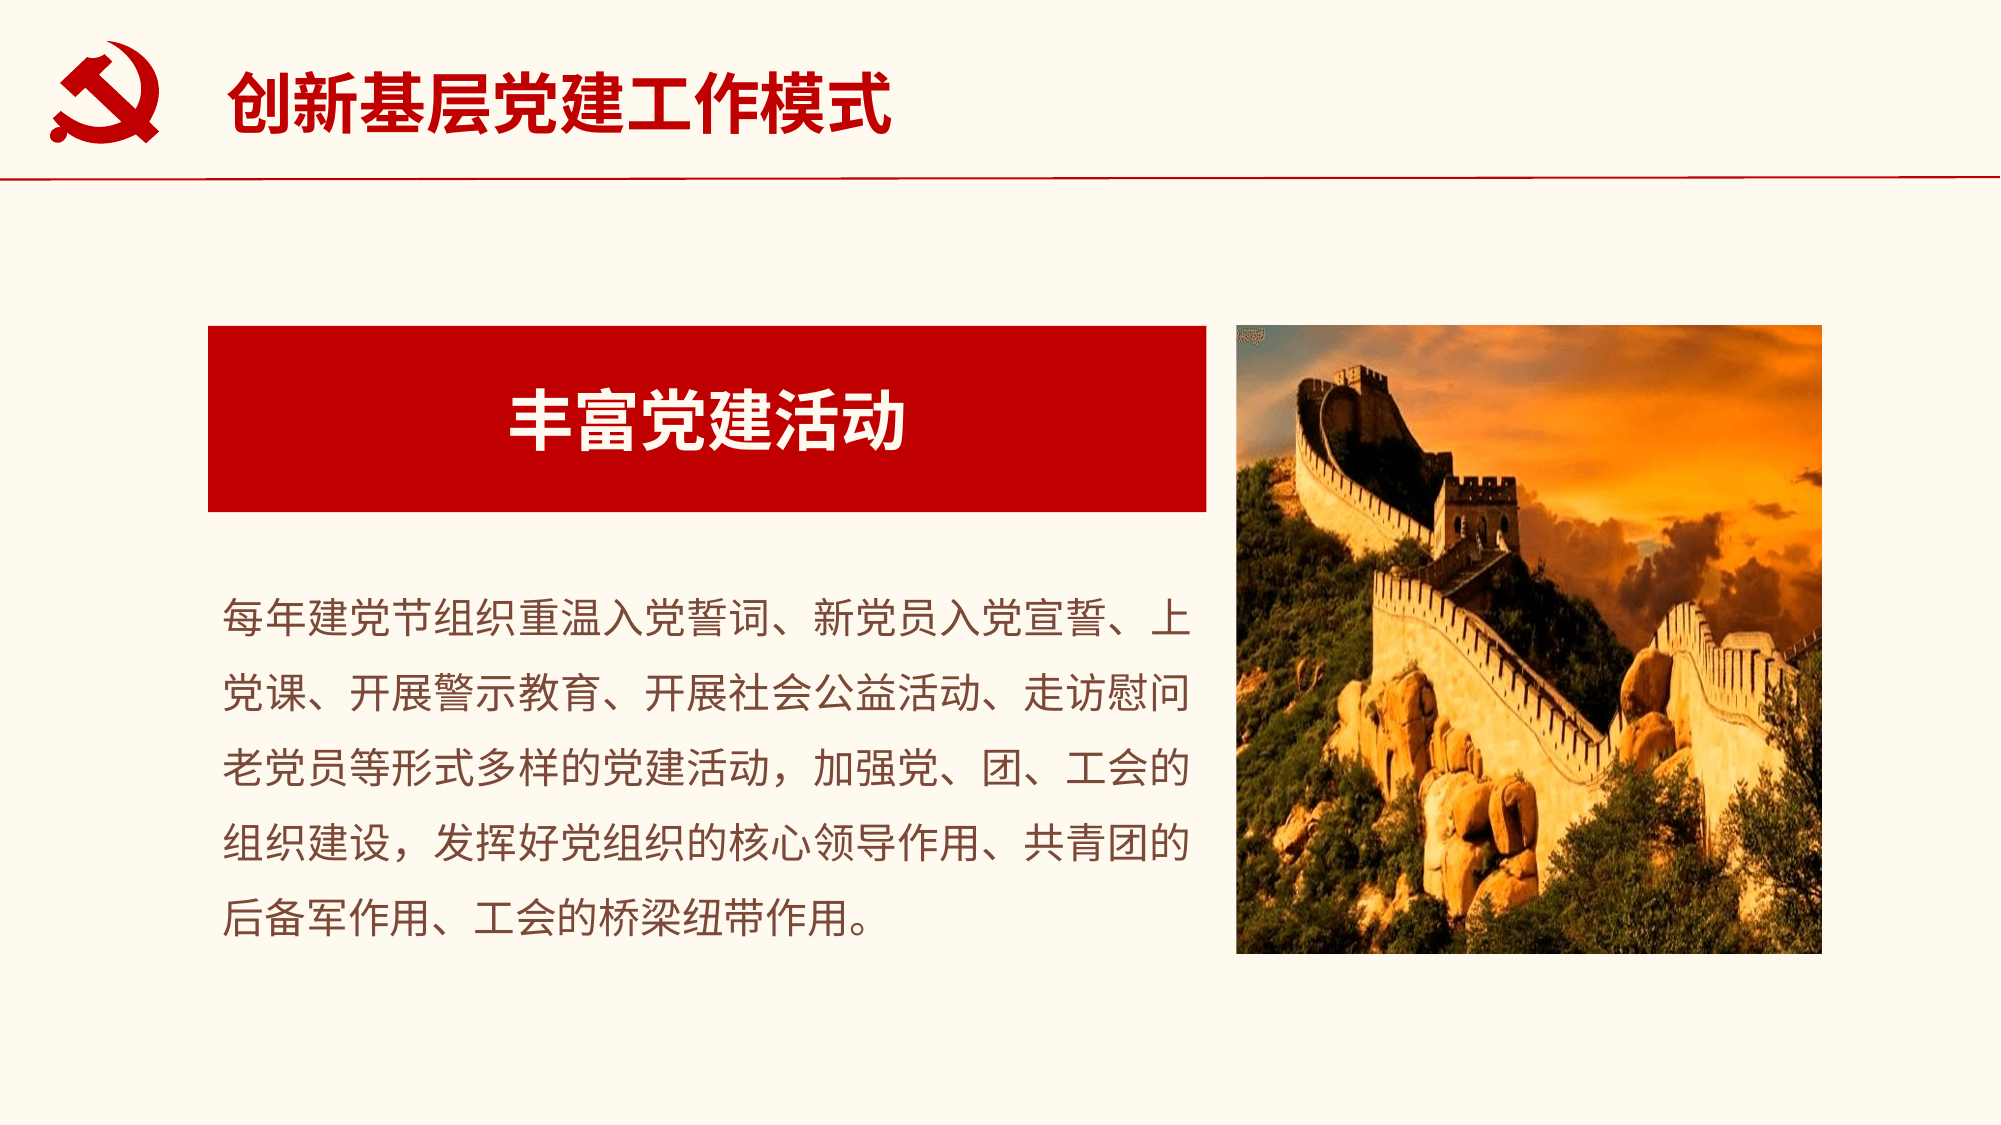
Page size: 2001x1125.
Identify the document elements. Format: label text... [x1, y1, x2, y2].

text_box 创新基层党建工作模式 [211, 54, 909, 149]
text_box 丰富党建活动 [207, 325, 1208, 513]
text_box [1235, 325, 1823, 955]
text_box 每年建党节组织重温入党誓词、新党员入党宣誓、上党课、开展警示教育、开展社会公益活动、走访慰问老党员等形式多样的党建活动，加强党、团、工会的组织建设，发挥好党组织的核心领导作用、共青团的后备军作用、工会的桥梁纽带作用。 [208, 559, 1207, 950]
